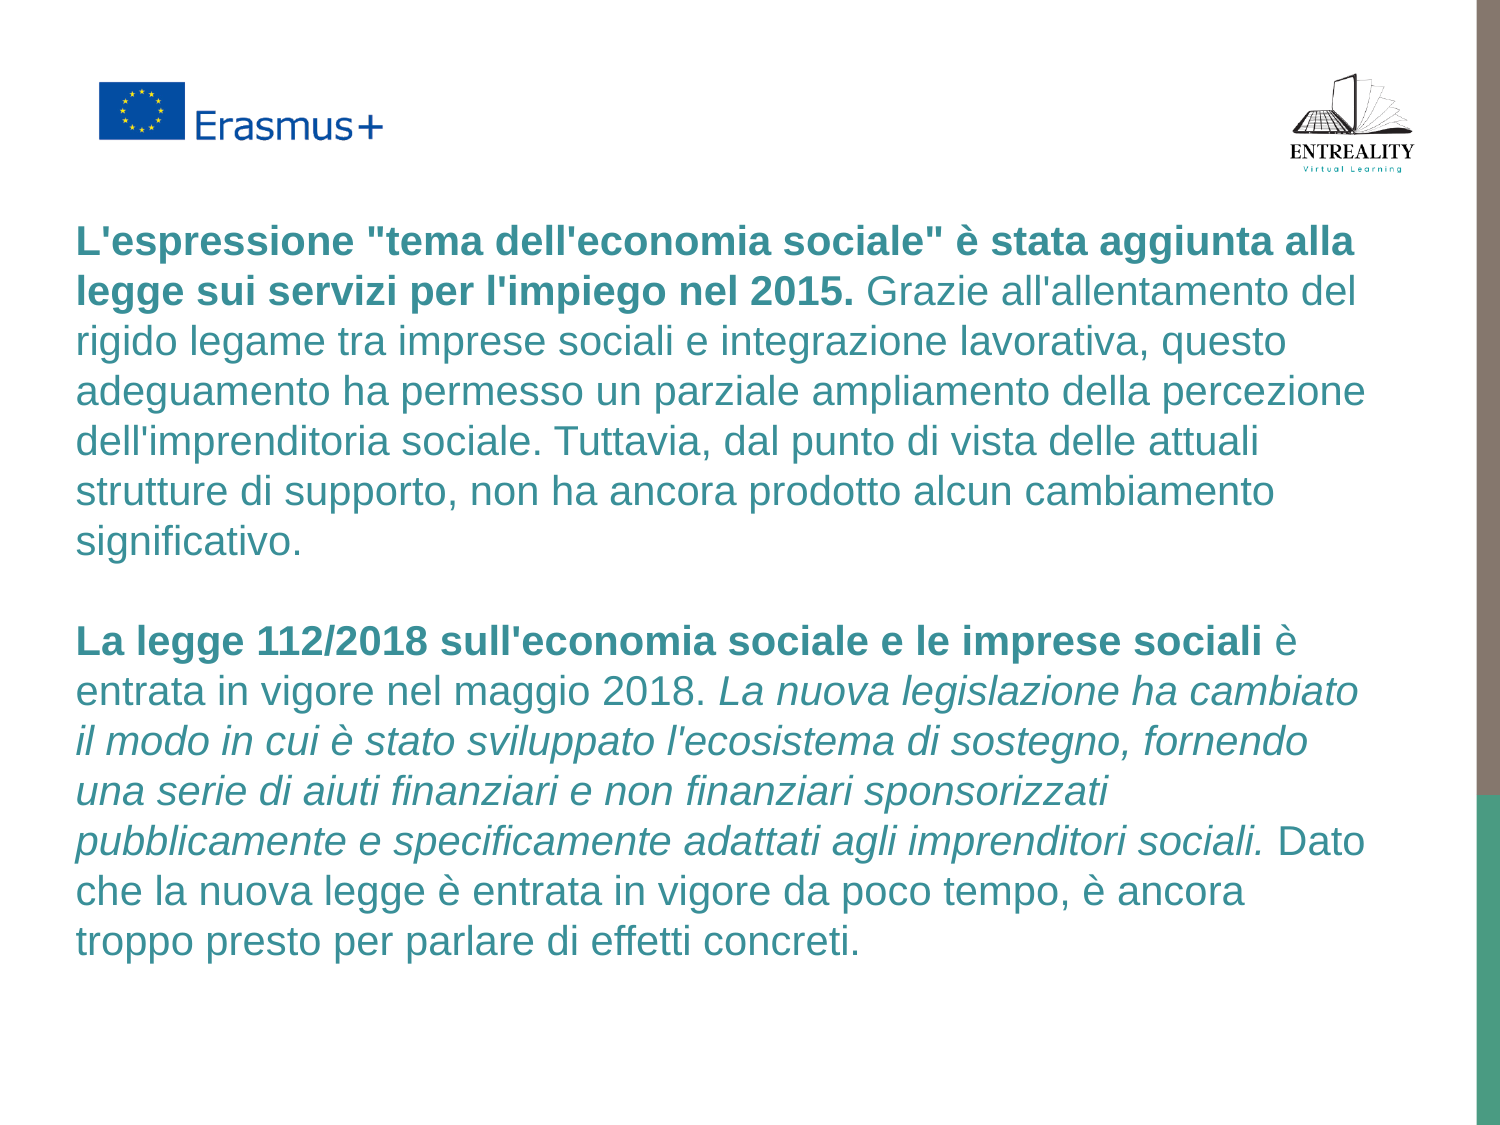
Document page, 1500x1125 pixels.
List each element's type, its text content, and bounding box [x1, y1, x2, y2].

picture [1246, 17, 1458, 229]
title L'espressione "tema dell'economia sociale" è stata aggiunta alla legge sui servizi per l'impiego nel 2015. Grazie all'allentamento del rigido legame tra imprese sociali e integrazione lavorativa, questo adeguamento ha permesso un parziale ampliamento della percezione dell'imprenditoria sociale. Tuttavia, dal punto di vista delle attuali strutture di supporto, non ha ancora prodotto alcun cambiamento significativo. La legge 112/2018 sull'economia sociale e le imprese sociali è entrata in vigore nel maggio 2018. La nuova legislazione ha cambiato il modo in cui è stato sviluppato l'ecosistema di sostegno, fornendo una serie di aiuti finanziari e non finanziari sponsorizzati pubblicamente e specificamente adattati agli imprenditori sociali. Dato che la nuova legge è entrata in vigore da poco tempo, è ancora troppo presto per parlare di effetti concreti. [60, 227, 1385, 1010]
picture [81, 64, 399, 156]
